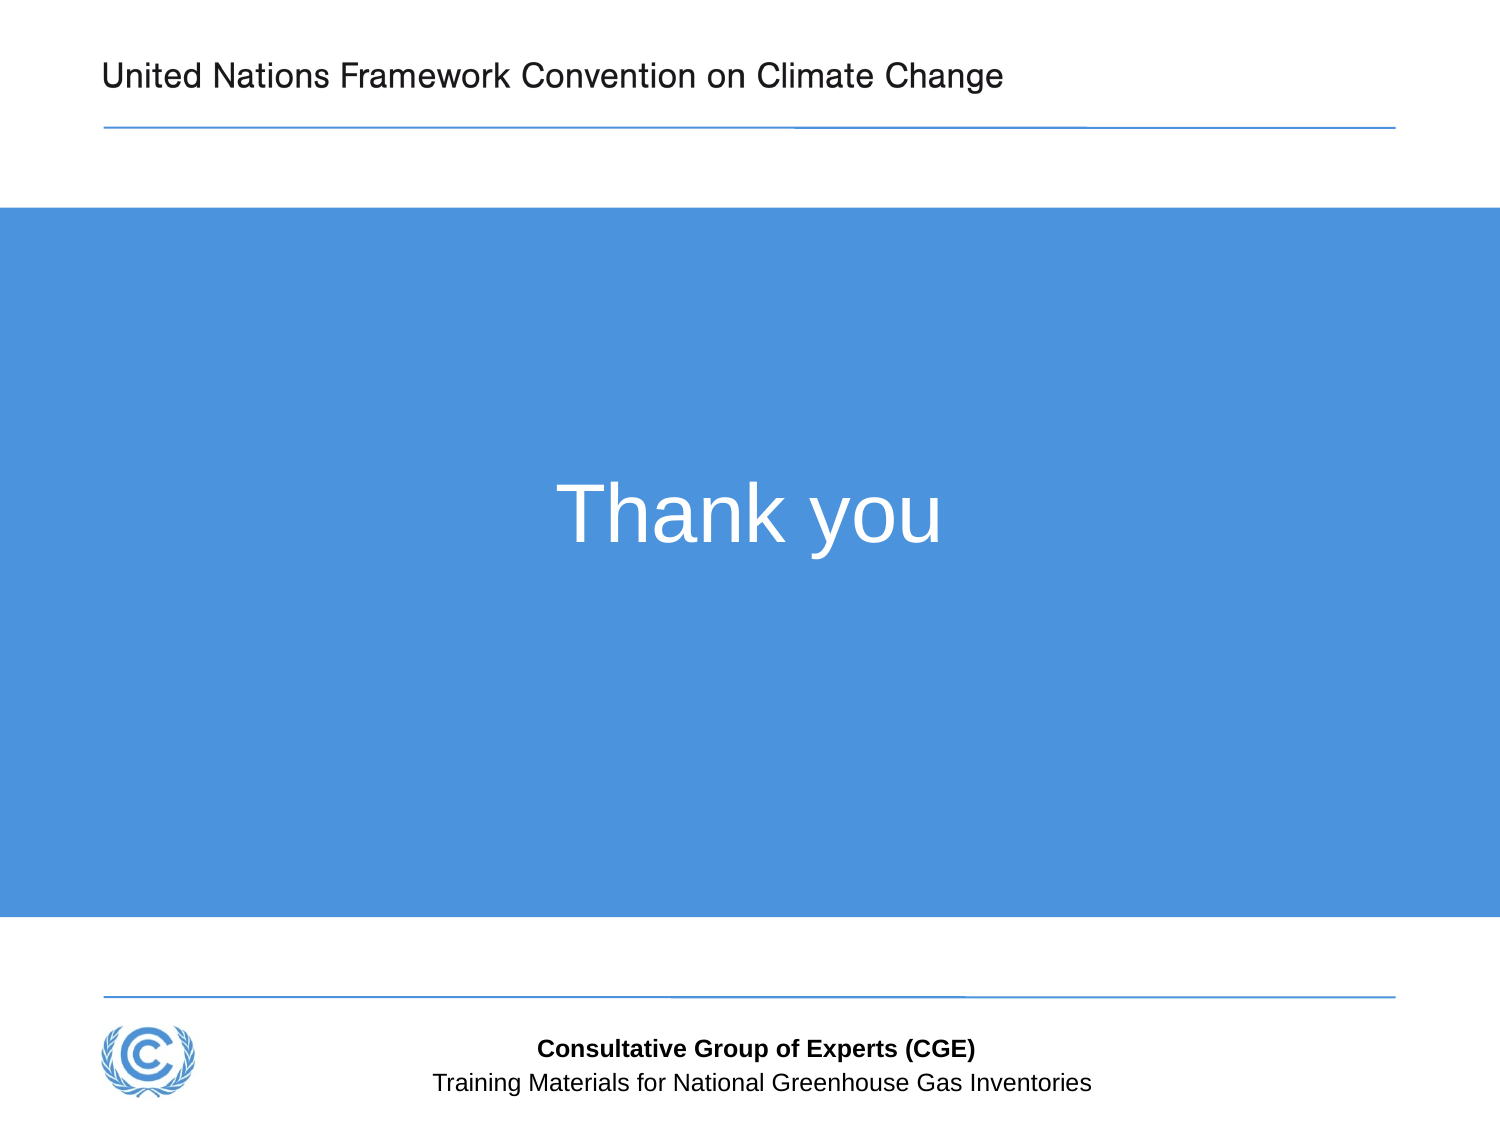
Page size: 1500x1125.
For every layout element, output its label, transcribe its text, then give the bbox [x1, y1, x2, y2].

footer Consultative Group of Experts (CGE) [536, 1027, 1046, 1068]
picture [101, 1001, 209, 1108]
picture [94, 50, 1386, 103]
title Thank you [102, 361, 1396, 560]
slide_number Training Materials for National Greenhouse Gas Inventories [432, 1067, 1291, 1097]
